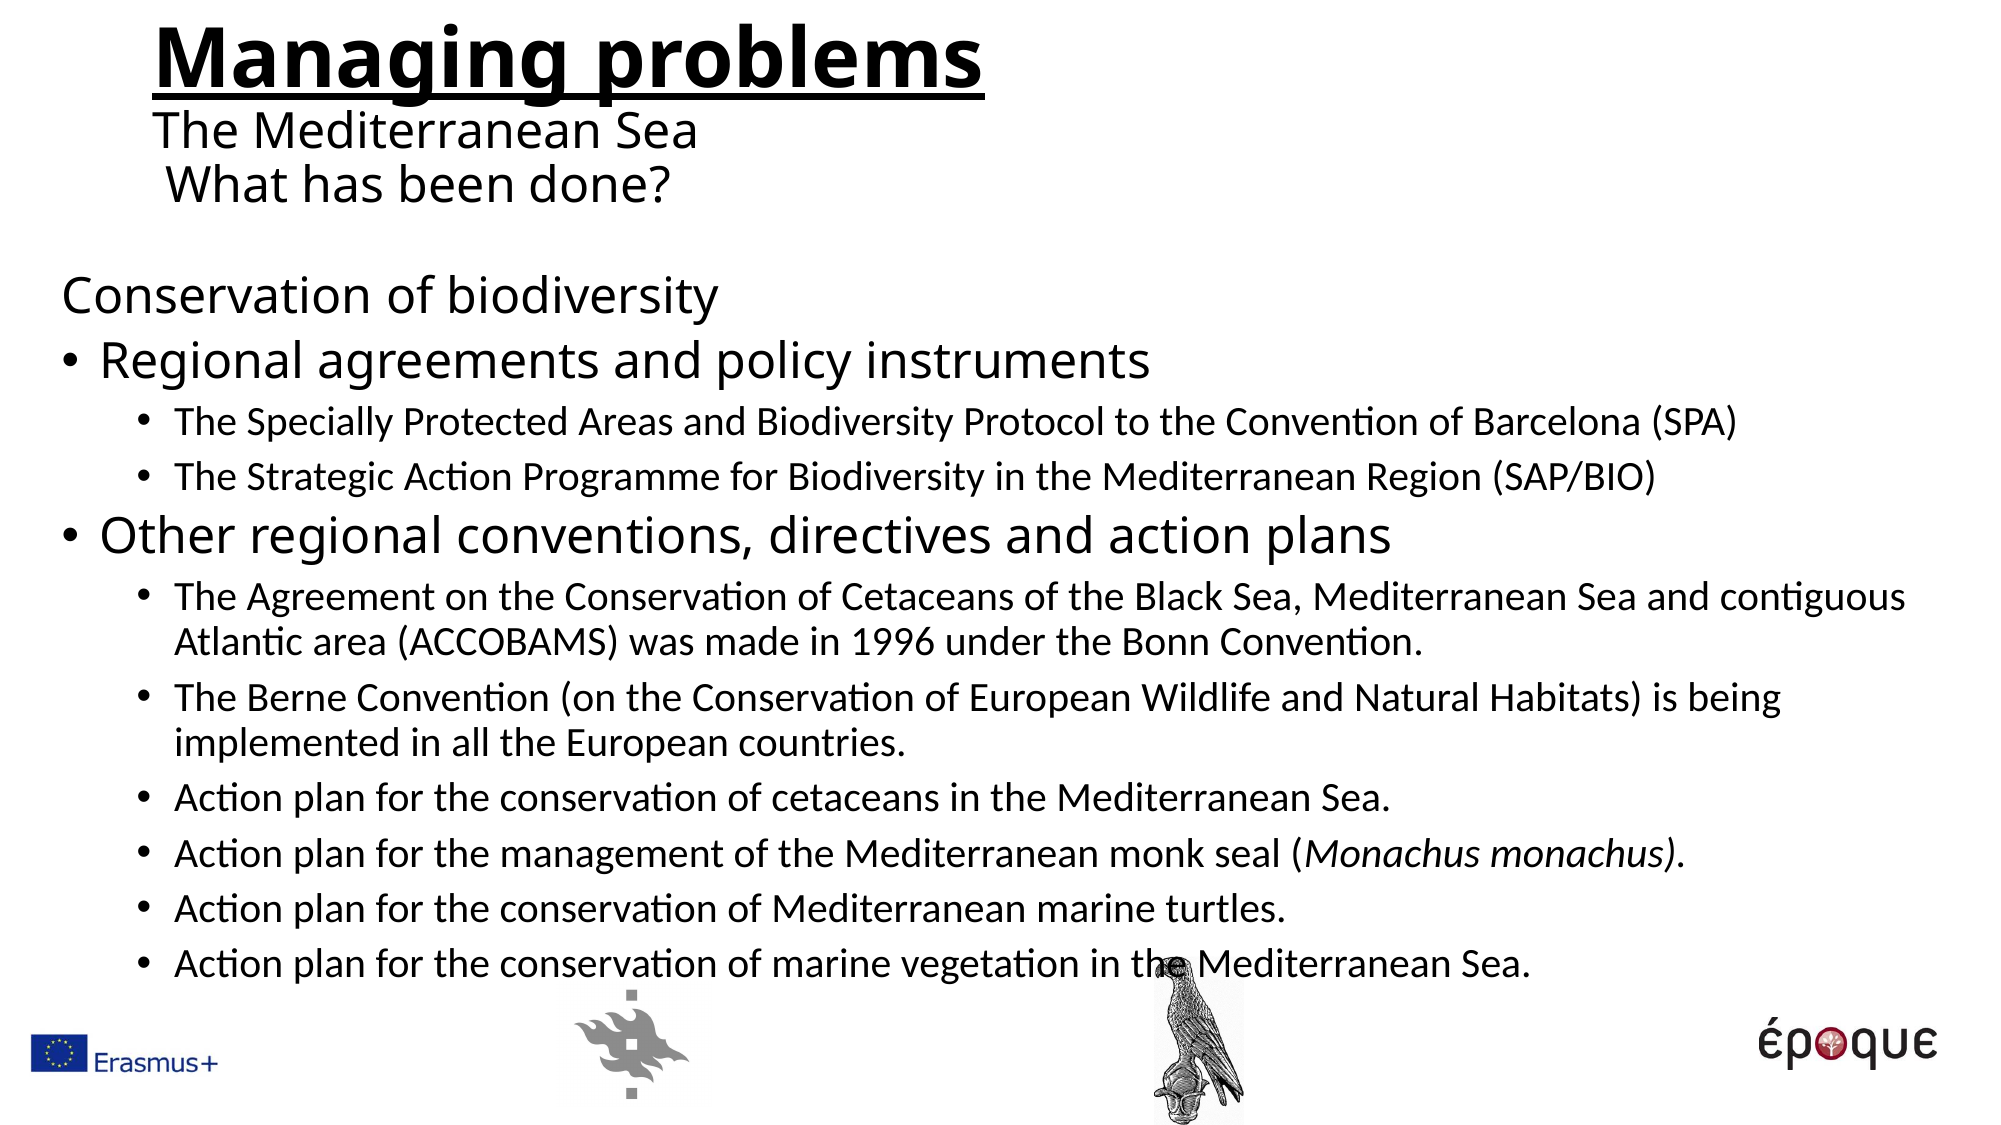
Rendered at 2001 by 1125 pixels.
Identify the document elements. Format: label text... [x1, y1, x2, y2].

picture [1759, 1017, 1937, 1070]
title Managing problems The Mediterranean Sea What has been done? [137, 0, 1863, 229]
picture [556, 981, 712, 1107]
picture [1154, 956, 1244, 1125]
list Conservation of biodiversity Regional agreements and policy instruments The Specially Protected Areas and Biodiversity Protocol to the Convention of Barcelona (SPA) The Strategic Action Programme for Biodiversity in the Mediterranean Region (SAP/BIO) Other regional conventions, directives and action plans The Agreement on the Conservation of Cetaceans of the Black Sea, Mediterranean Sea and contiguous Atlantic area (ACCOBAMS) was made in 1996 under the Bonn Convention. The Berne Convention (on the Conservation of European Wildlife and Natural Habitats) is being implemented in all the European countries. Action plan for the conservation of cetaceans in the Mediterranean Sea. Action plan for the management of the Mediterranean monk seal (Monachus monachus). Action plan for the conservation of Mediterranean marine turtles. Action plan for the conservation of marine vegetation in the Mediterranean Sea. [0, 263, 2000, 1096]
picture [29, 1023, 219, 1083]
